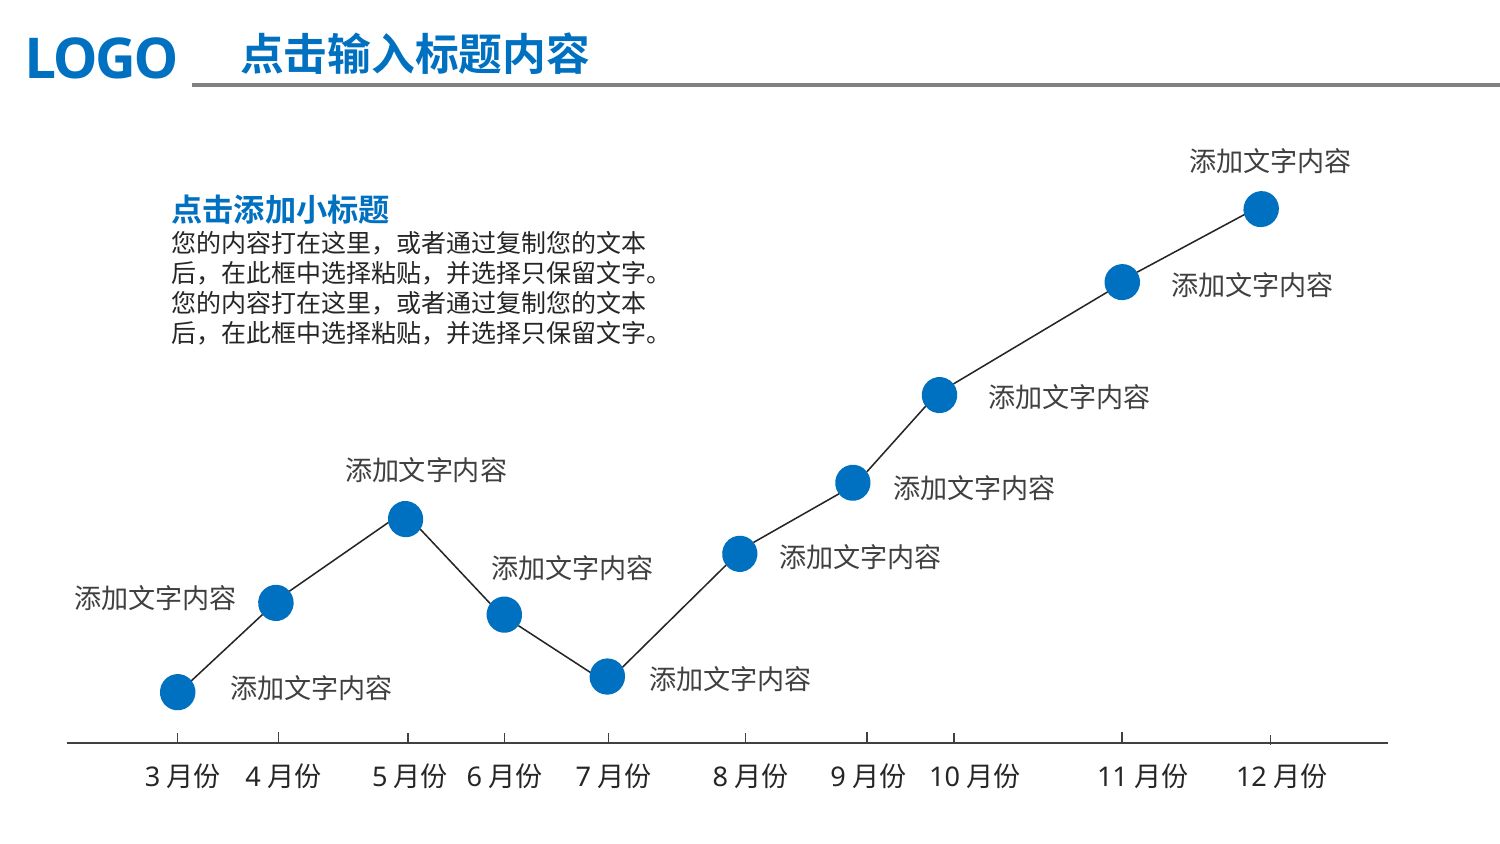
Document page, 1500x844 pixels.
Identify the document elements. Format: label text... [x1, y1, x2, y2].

text_box 4月份 [234, 754, 333, 798]
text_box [420, 528, 491, 604]
text_box [720, 533, 760, 574]
text_box 11月份 [1085, 754, 1200, 798]
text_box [66, 731, 1389, 745]
text_box 添加文字内容 [977, 374, 1162, 419]
text_box 6月份 [455, 754, 554, 798]
text_box 点击添加小标题 您的内容打在这里，或者通过复制您的文本后，在此框中选择粘贴，并选择只保留文字。 您的内容打在这里，或者通过复制您的文本后，在此框中选择粘贴，并选择只保留文字。 [160, 147, 680, 354]
text_box 添加文字内容 [219, 665, 404, 710]
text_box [1136, 214, 1245, 273]
text_box [1102, 261, 1143, 303]
text_box [385, 498, 426, 540]
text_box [289, 522, 389, 592]
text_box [866, 405, 926, 472]
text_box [953, 291, 1108, 385]
text_box [484, 594, 525, 635]
text_box [919, 375, 960, 416]
text_box 添加文字内容 [1177, 138, 1363, 183]
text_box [753, 493, 840, 543]
text_box 12月份 [1224, 754, 1339, 798]
text_box [587, 656, 628, 697]
text_box [833, 462, 873, 503]
text_box [256, 582, 296, 624]
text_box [518, 625, 591, 673]
text_box [157, 672, 198, 713]
text_box 添加文字内容 [495, 545, 666, 590]
text_box 9月份 [819, 754, 917, 798]
text_box 7月份 [564, 754, 663, 798]
text_box 5月份 [360, 754, 455, 798]
text_box 8月份 [701, 754, 800, 798]
text_box 添加文字内容 [63, 575, 249, 620]
text_box 3月份 [133, 754, 232, 798]
text_box 10月份 [917, 754, 1032, 798]
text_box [622, 564, 727, 668]
text_box [1241, 189, 1282, 230]
text_box 添加文字内容 [768, 535, 954, 579]
text_box 添加文字内容 [333, 447, 519, 492]
text_box 点击输入标题内容 [212, 20, 618, 85]
text_box 添加文字内容 [882, 466, 1067, 510]
text_box 添加文字内容 [638, 656, 823, 701]
text_box 添加文字内容 [1160, 262, 1346, 307]
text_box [191, 614, 263, 681]
